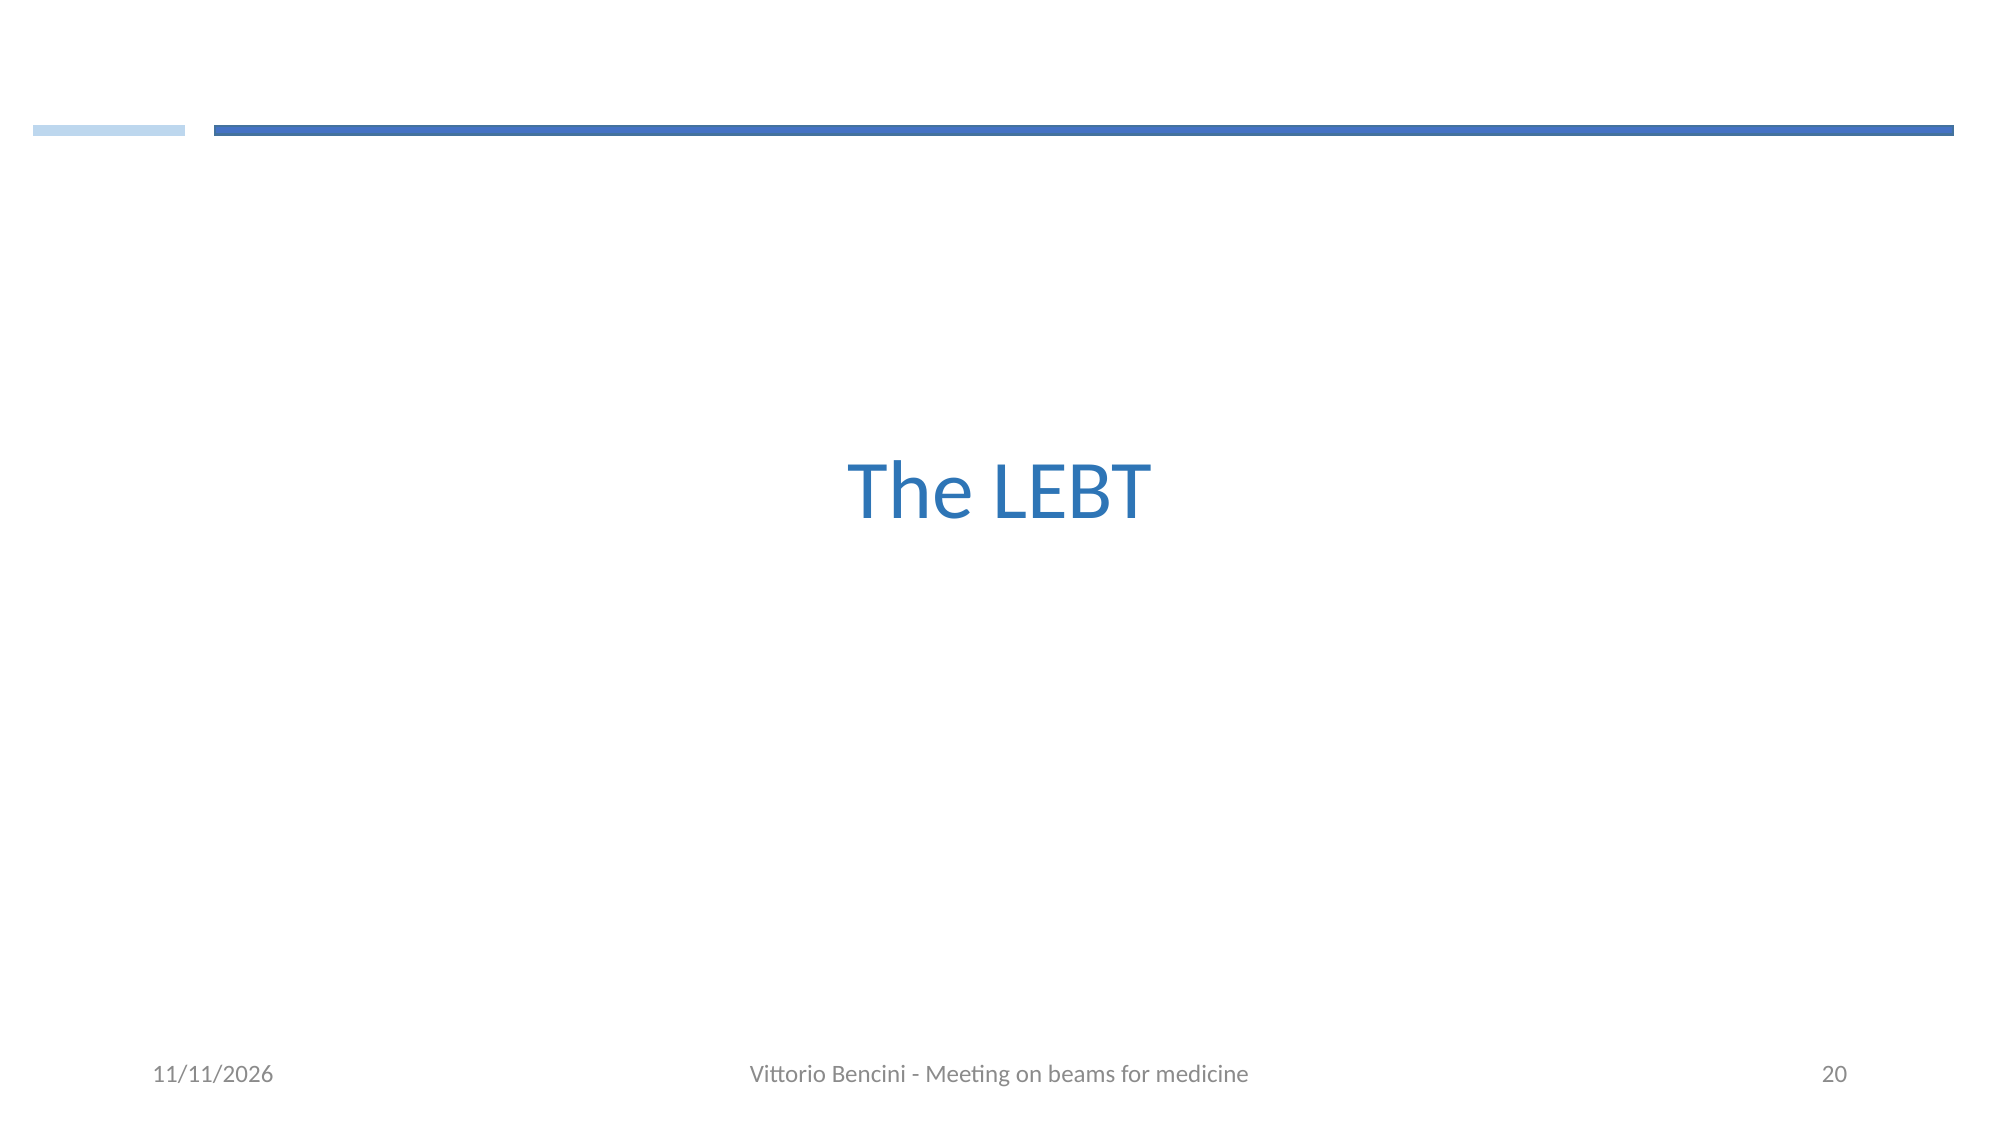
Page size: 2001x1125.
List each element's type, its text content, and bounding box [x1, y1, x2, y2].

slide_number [137, 1042, 588, 1103]
text_box The LEBT [272, 428, 1727, 543]
footer Vittorio Bencini - Meeting on beams for medicine [662, 1042, 1338, 1103]
slide_number 20 [1412, 1042, 1863, 1103]
text_box [214, 125, 1954, 136]
text_box [33, 125, 185, 136]
